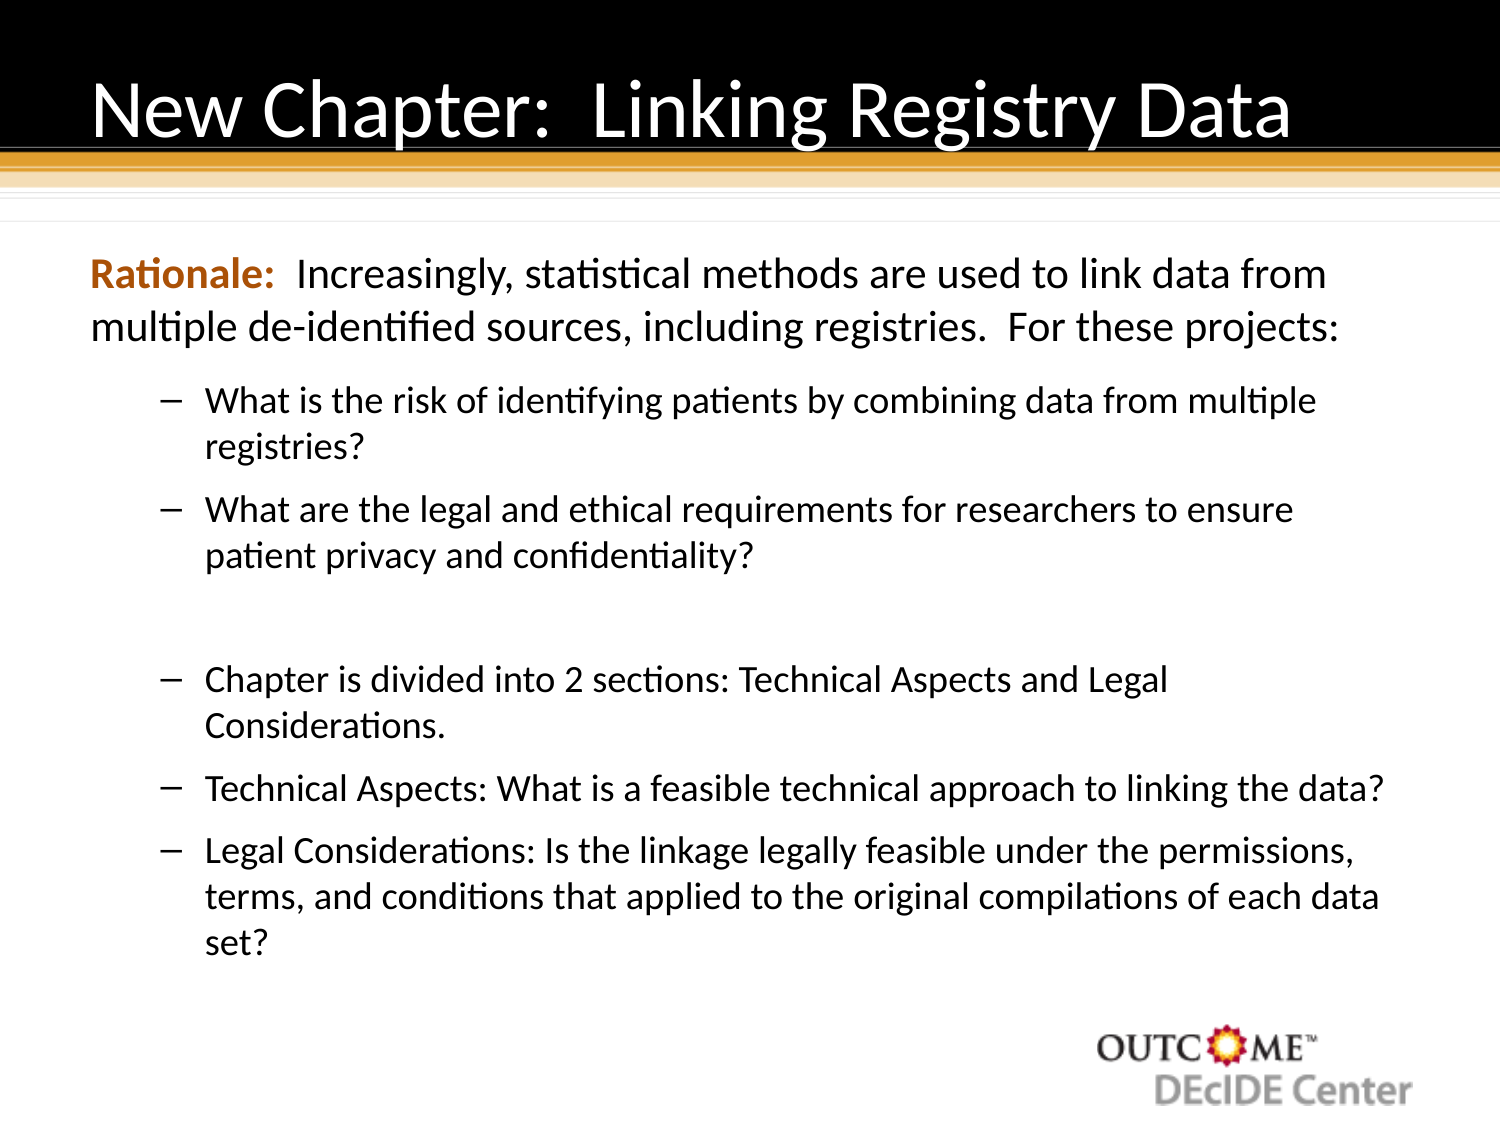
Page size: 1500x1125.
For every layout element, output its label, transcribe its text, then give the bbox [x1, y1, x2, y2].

picture [0, 0, 1500, 223]
list Rationale: Increasingly, statistical methods are used to link data from multiple de-identified sources, including registries. For these projects: What is the risk of identifying patients by combining data from multiple registries? What are the legal and ethical requirements for researchers to ensure patient privacy and confidentiality? Linking Registry Data: Overview Chapter is divided into 2 sections: Technical Aspects and Legal Considerations. Technical Aspects: What is a feasible technical approach to linking the data? Legal Considerations: Is the linkage legally feasible under the permissions, terms, and conditions that applied to the original compilations of each data set? [74, 237, 1426, 976]
picture [1097, 1024, 1413, 1106]
title New Chapter: Linking Registry Data [74, 44, 1426, 163]
